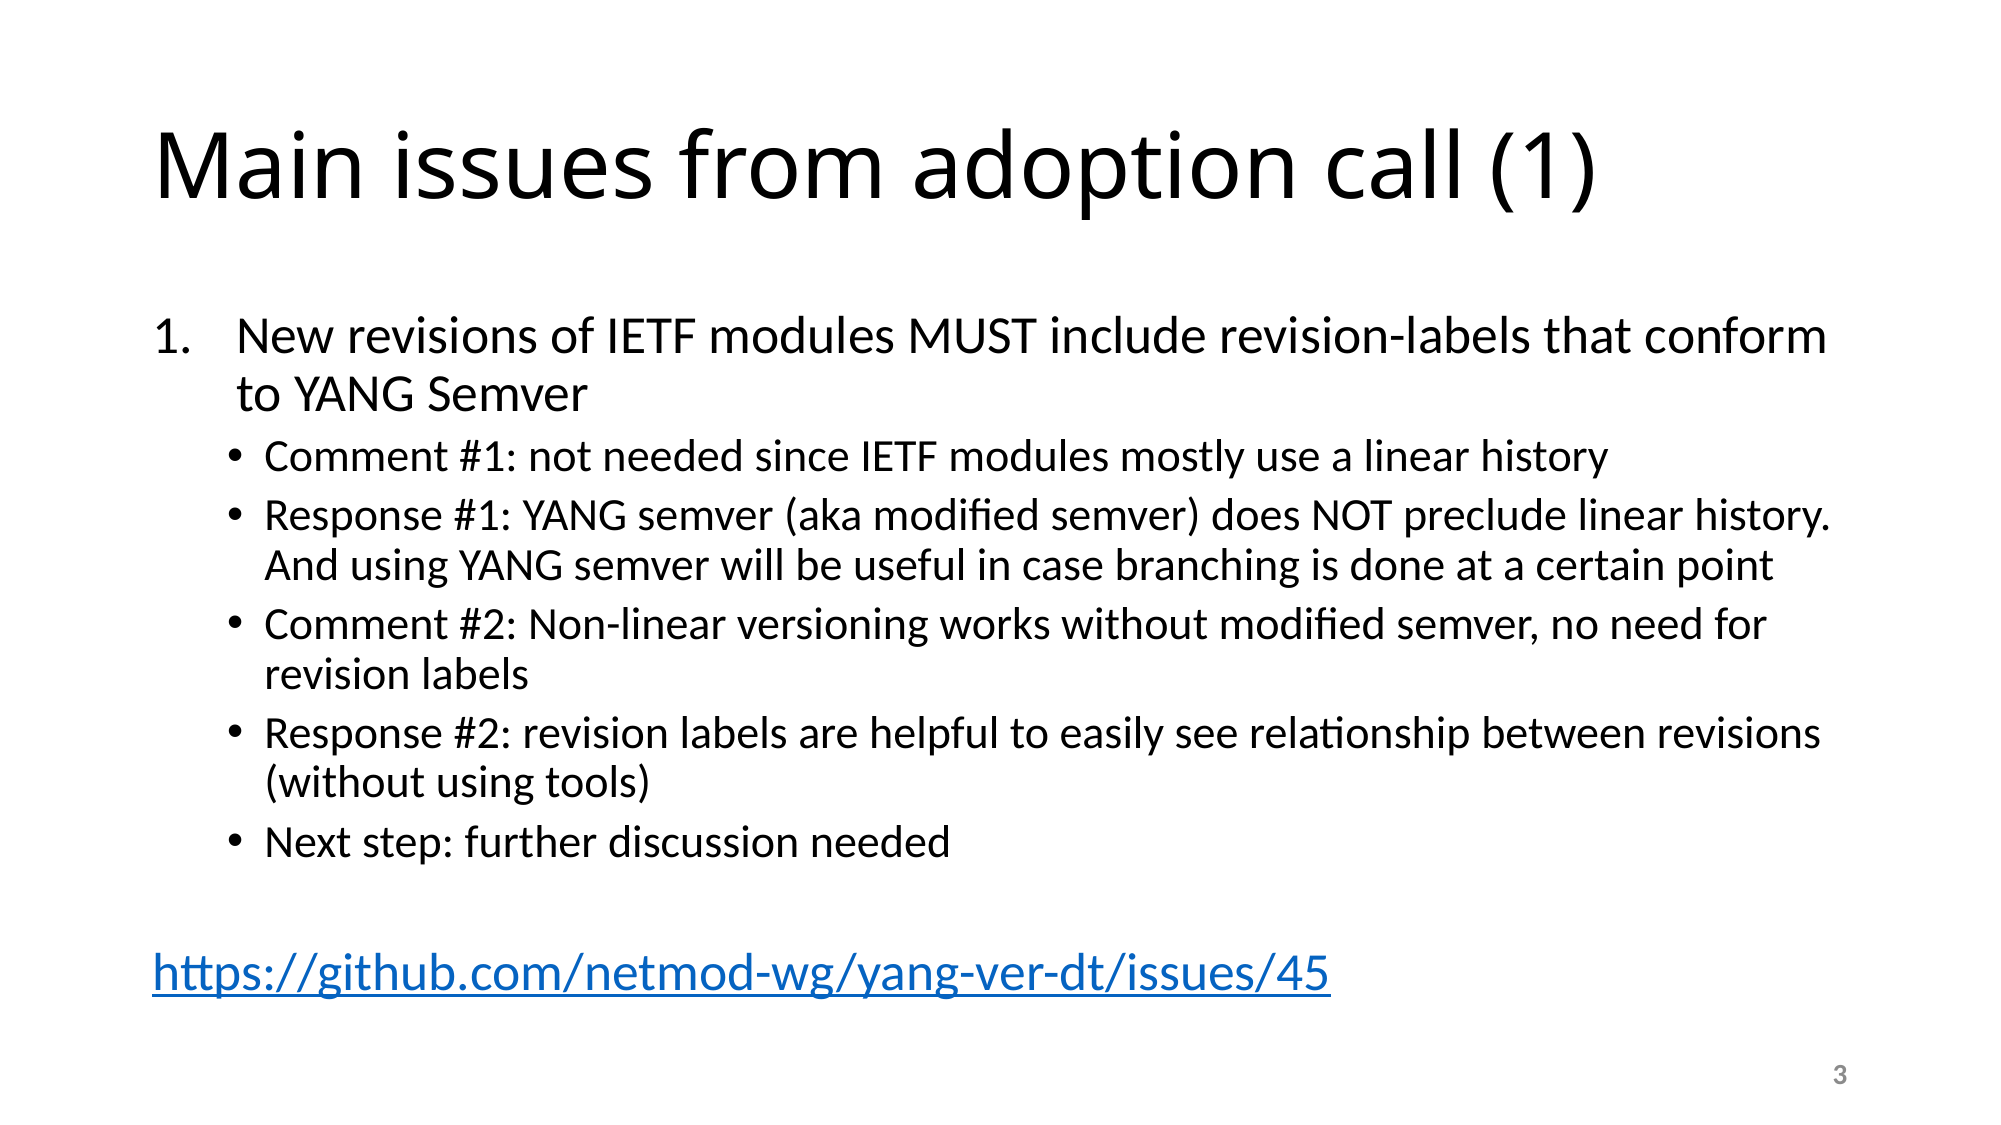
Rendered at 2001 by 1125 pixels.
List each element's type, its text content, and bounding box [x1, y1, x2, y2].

title Main issues from adoption call (1) [137, 59, 1863, 278]
list New revisions of IETF modules MUST include revision-labels that conform to YANG Semver Comment #1: not needed since IETF modules mostly use a linear history Response #1: YANG semver (aka modified semver) does NOT preclude linear history. And using YANG semver will be useful in case branching is done at a certain point Comment #2: Non-linear versioning works without modified semver, no need for revision labels Response #2: revision labels are helpful to easily see relationship between revisions (without using tools) Next step: further discussion needed https://github.com/netmod-wg/yang-ver-dt/issues/45 [137, 299, 1863, 1014]
slide_number 3 [1412, 1042, 1863, 1103]
